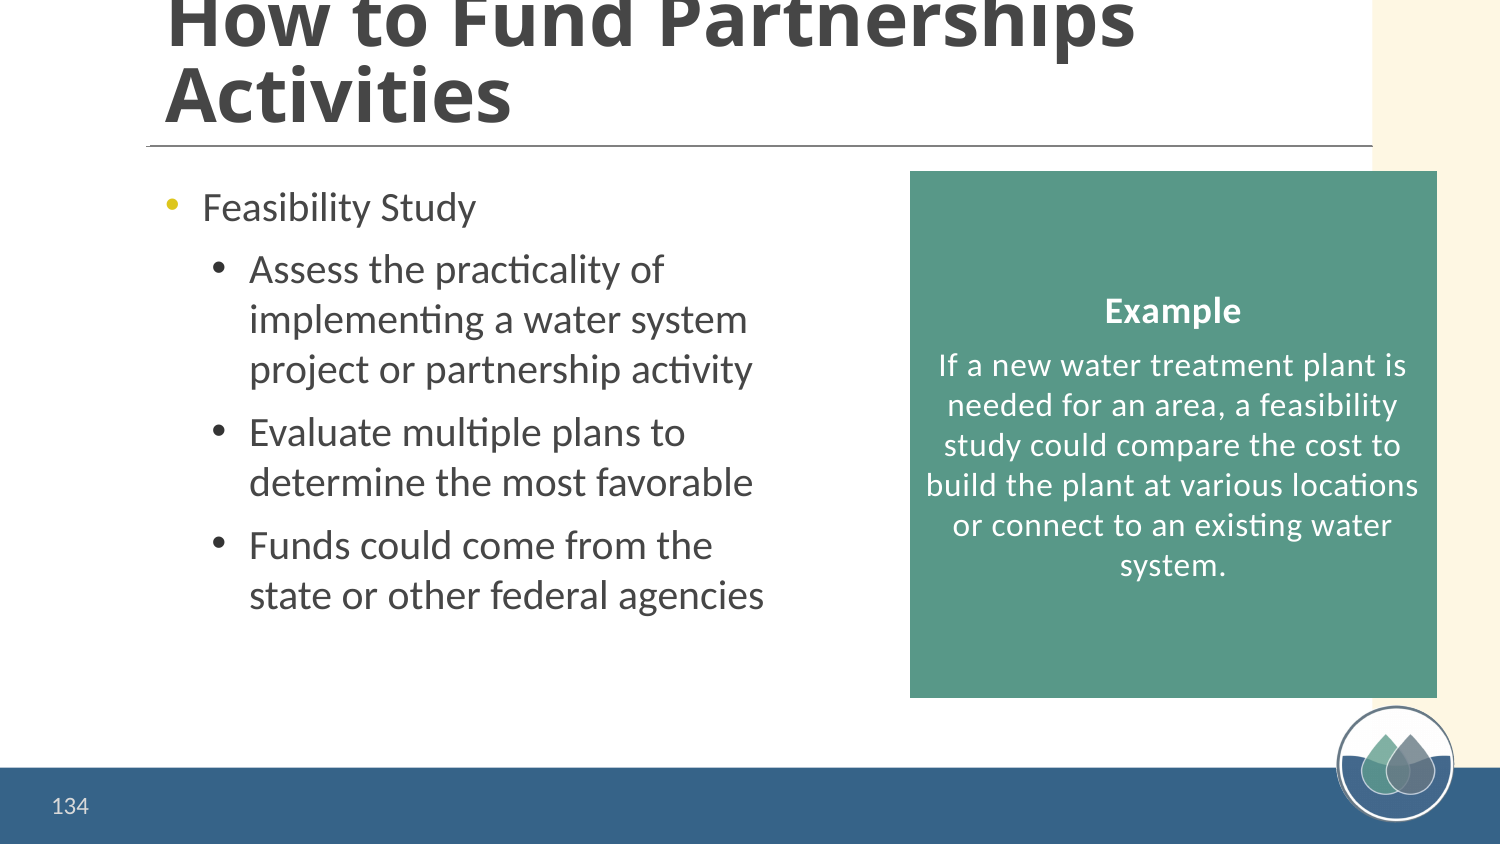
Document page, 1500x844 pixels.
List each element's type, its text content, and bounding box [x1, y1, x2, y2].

list Example If a new water treatment plant is needed for an area, a feasibility study could compare the cost to build the plant at various locations or connect to an existing water system. [910, 171, 1437, 698]
title How to Fund Partnerships Activities [150, 21, 1373, 146]
slide_number 134 [16, 782, 124, 828]
list Feasibility Study Assess the practicality of implementing a water system project or partnership activity Evaluate multiple plans to determine the most favorable Funds could come from the state or other federal agencies [150, 171, 813, 734]
